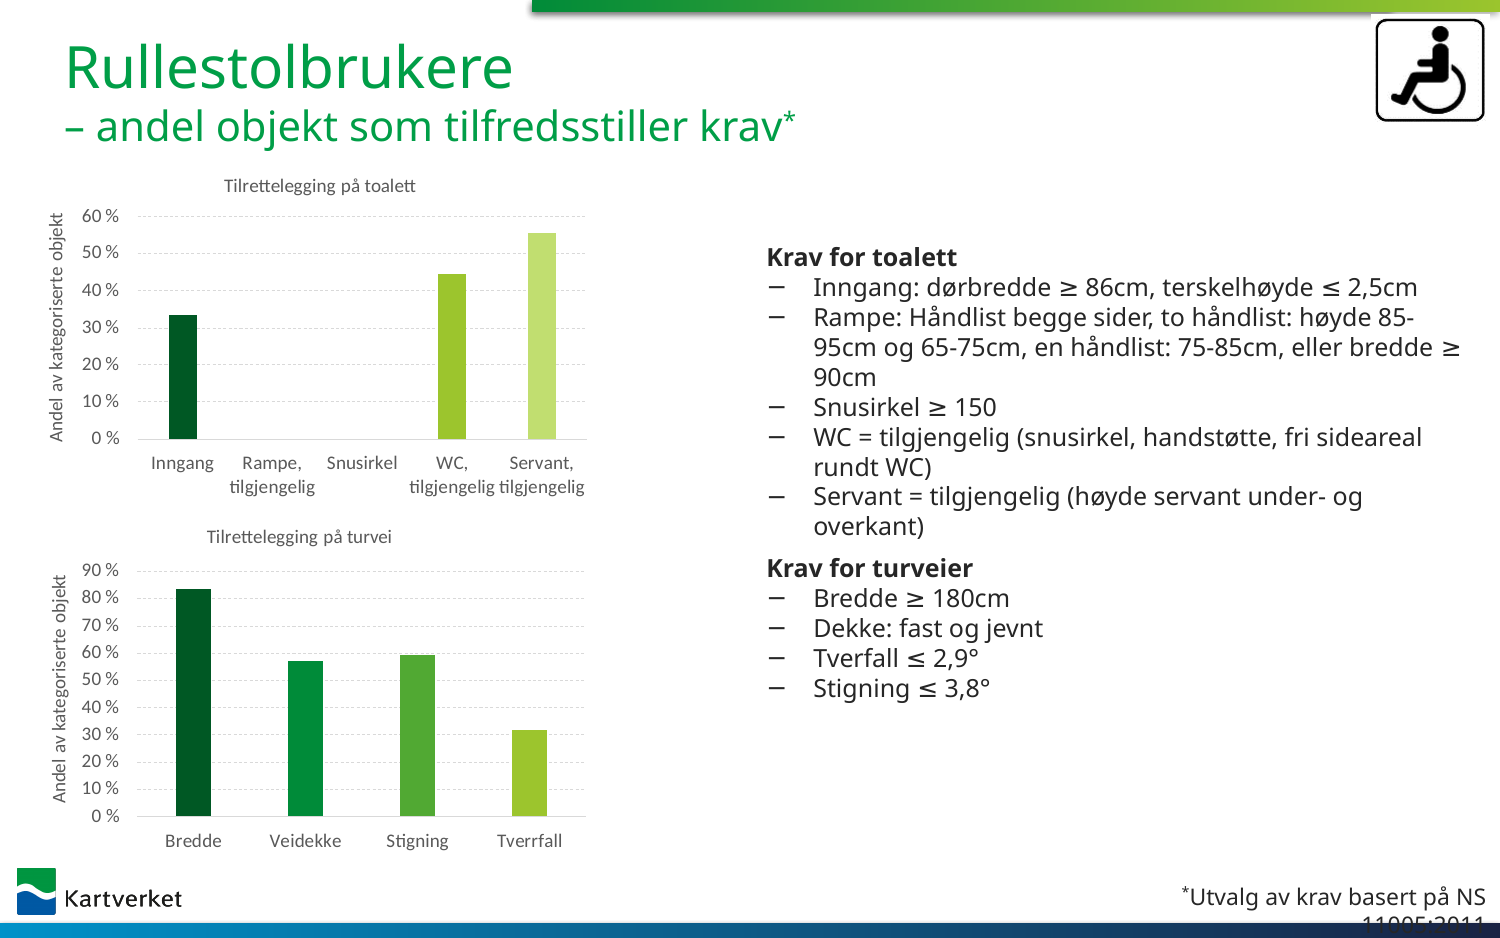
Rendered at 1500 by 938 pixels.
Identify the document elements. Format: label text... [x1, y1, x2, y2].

picture [41, 166, 598, 505]
text_box *Utvalg av krav basert på NS 11005:2011 [1068, 873, 1500, 938]
text_box Krav for turveier Bredde ≥ 180cm Dekke: fast og jevnt Tverfall ≤ 2,9° Stigning ≤ 3,8° [751, 545, 1483, 710]
picture [41, 520, 597, 859]
text_box Krav for toalett Inngang: dørbredde ≥ 86cm, terskelhøyde ≤ 2,5cm Rampe: Håndlist begge sider, to håndlist: høyde 85-95cm og 65-75cm, en håndlist: 75-85cm, eller bredde ≥ 90cm Snusirkel ≥ 150 WC = tilgjengelig (snusirkel, handstøtte, fri sideareal rundt WC) Servant = tilgjengelig (høyde servant under- og overkant) [751, 234, 1483, 545]
picture [1371, 13, 1491, 127]
text_box Rullestolbrukere – andel objekt som tilfredsstiller krav* [49, 14, 1431, 158]
